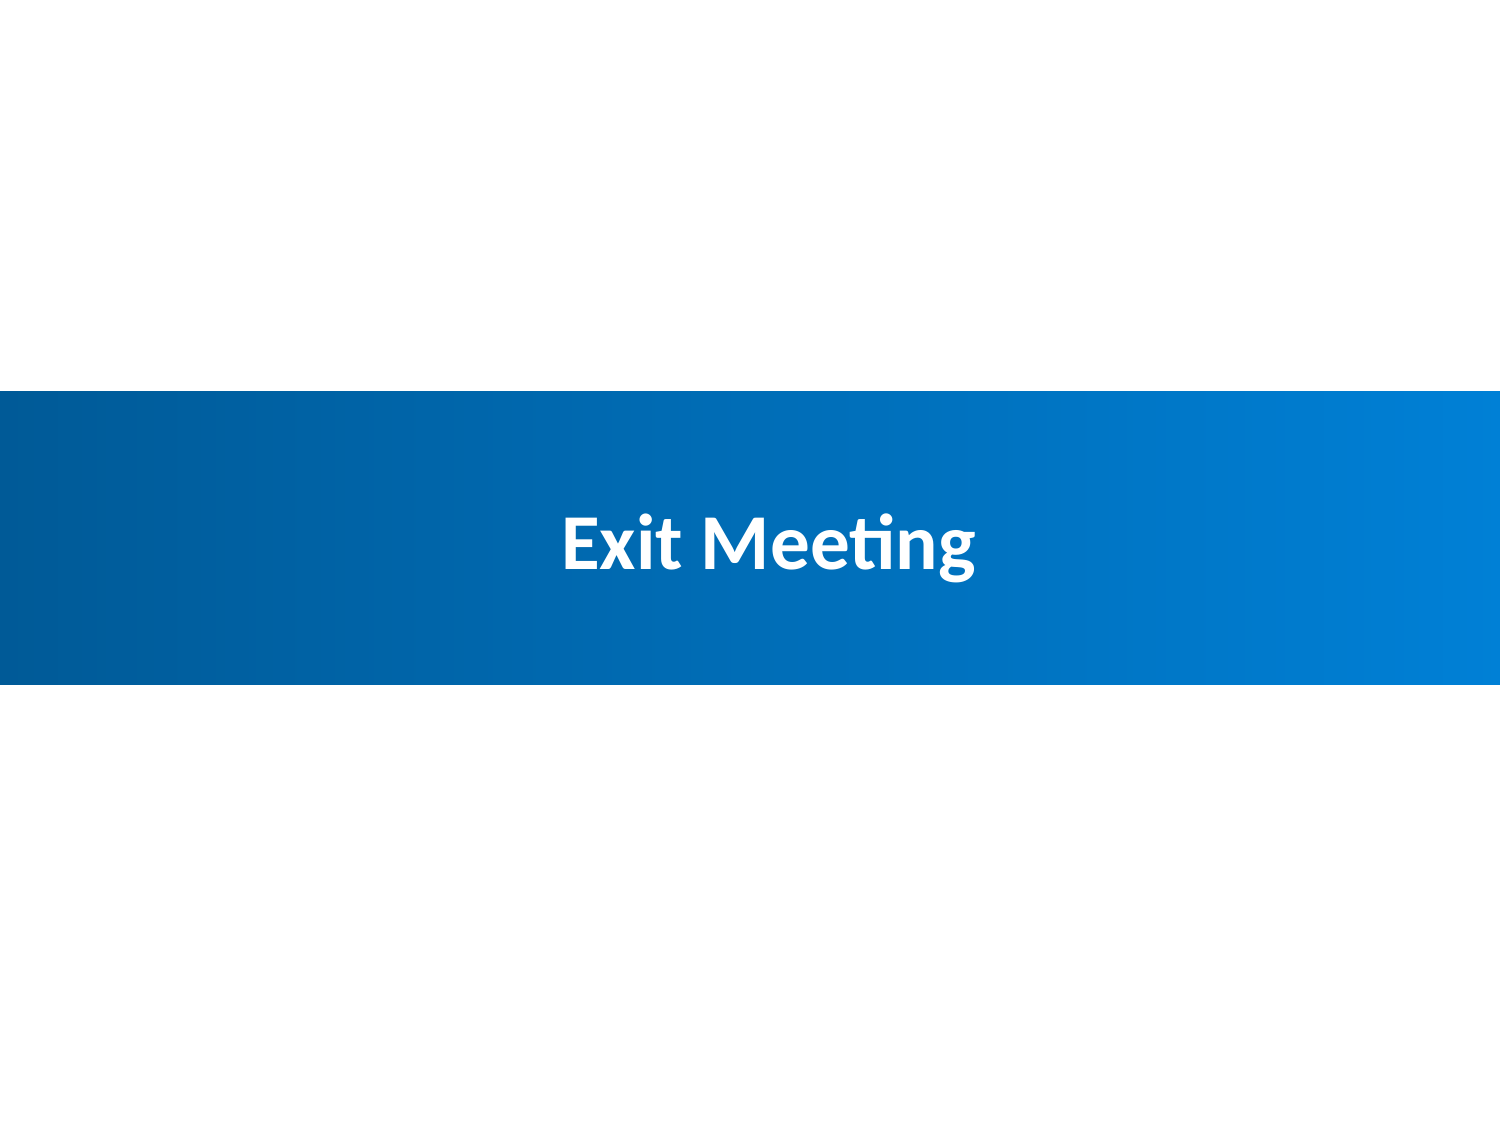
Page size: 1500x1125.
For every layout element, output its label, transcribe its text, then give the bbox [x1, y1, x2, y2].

title Exit Meeting [0, 388, 1500, 688]
